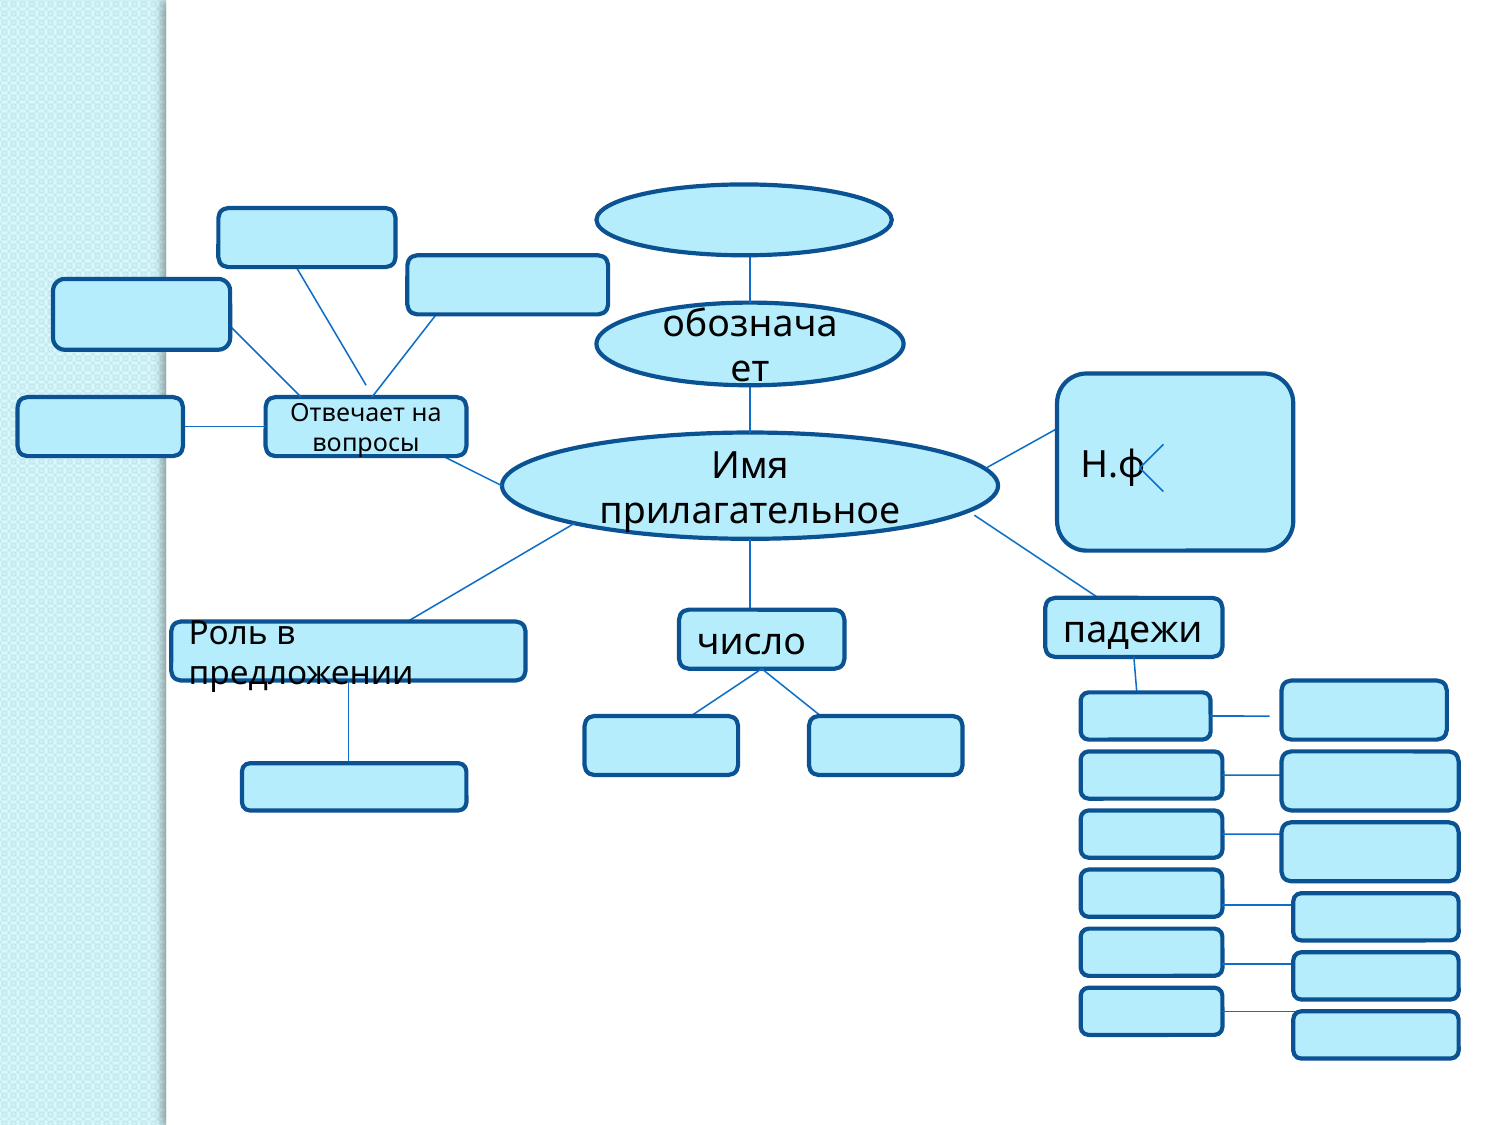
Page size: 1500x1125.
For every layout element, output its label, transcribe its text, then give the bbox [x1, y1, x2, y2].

text_box [239, 761, 469, 813]
text_box [15, 394, 186, 459]
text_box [288, 255, 367, 386]
text_box [594, 182, 894, 258]
text_box [216, 205, 398, 270]
text_box [1078, 985, 1225, 1038]
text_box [690, 668, 757, 717]
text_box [1139, 444, 1164, 466]
text_box [806, 713, 965, 778]
text_box [1078, 749, 1225, 801]
text_box [1078, 867, 1225, 919]
text_box [1291, 891, 1461, 943]
text_box число [676, 607, 847, 671]
text_box Отвечает на вопросы [263, 396, 469, 459]
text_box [407, 522, 575, 622]
text_box [1078, 808, 1225, 860]
text_box [405, 253, 611, 317]
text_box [1133, 656, 1140, 729]
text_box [371, 290, 455, 398]
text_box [206, 302, 302, 398]
text_box Н.ф [1054, 371, 1296, 553]
text_box [1279, 678, 1449, 742]
text_box [1279, 820, 1461, 884]
text_box [1291, 950, 1461, 1002]
text_box Имя прилагательное [502, 430, 1001, 541]
text_box обозначает [594, 300, 906, 388]
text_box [395, 432, 503, 486]
text_box [1078, 926, 1225, 978]
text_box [1139, 467, 1164, 492]
text_box [582, 713, 741, 778]
text_box [50, 276, 233, 352]
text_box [761, 668, 822, 717]
text_box падежи [1043, 595, 1225, 660]
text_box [985, 408, 1093, 469]
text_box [974, 514, 1152, 634]
text_box [1279, 749, 1461, 813]
text_box [1078, 690, 1213, 742]
text_box Роль в предложении [169, 619, 528, 683]
text_box [1291, 1009, 1461, 1061]
